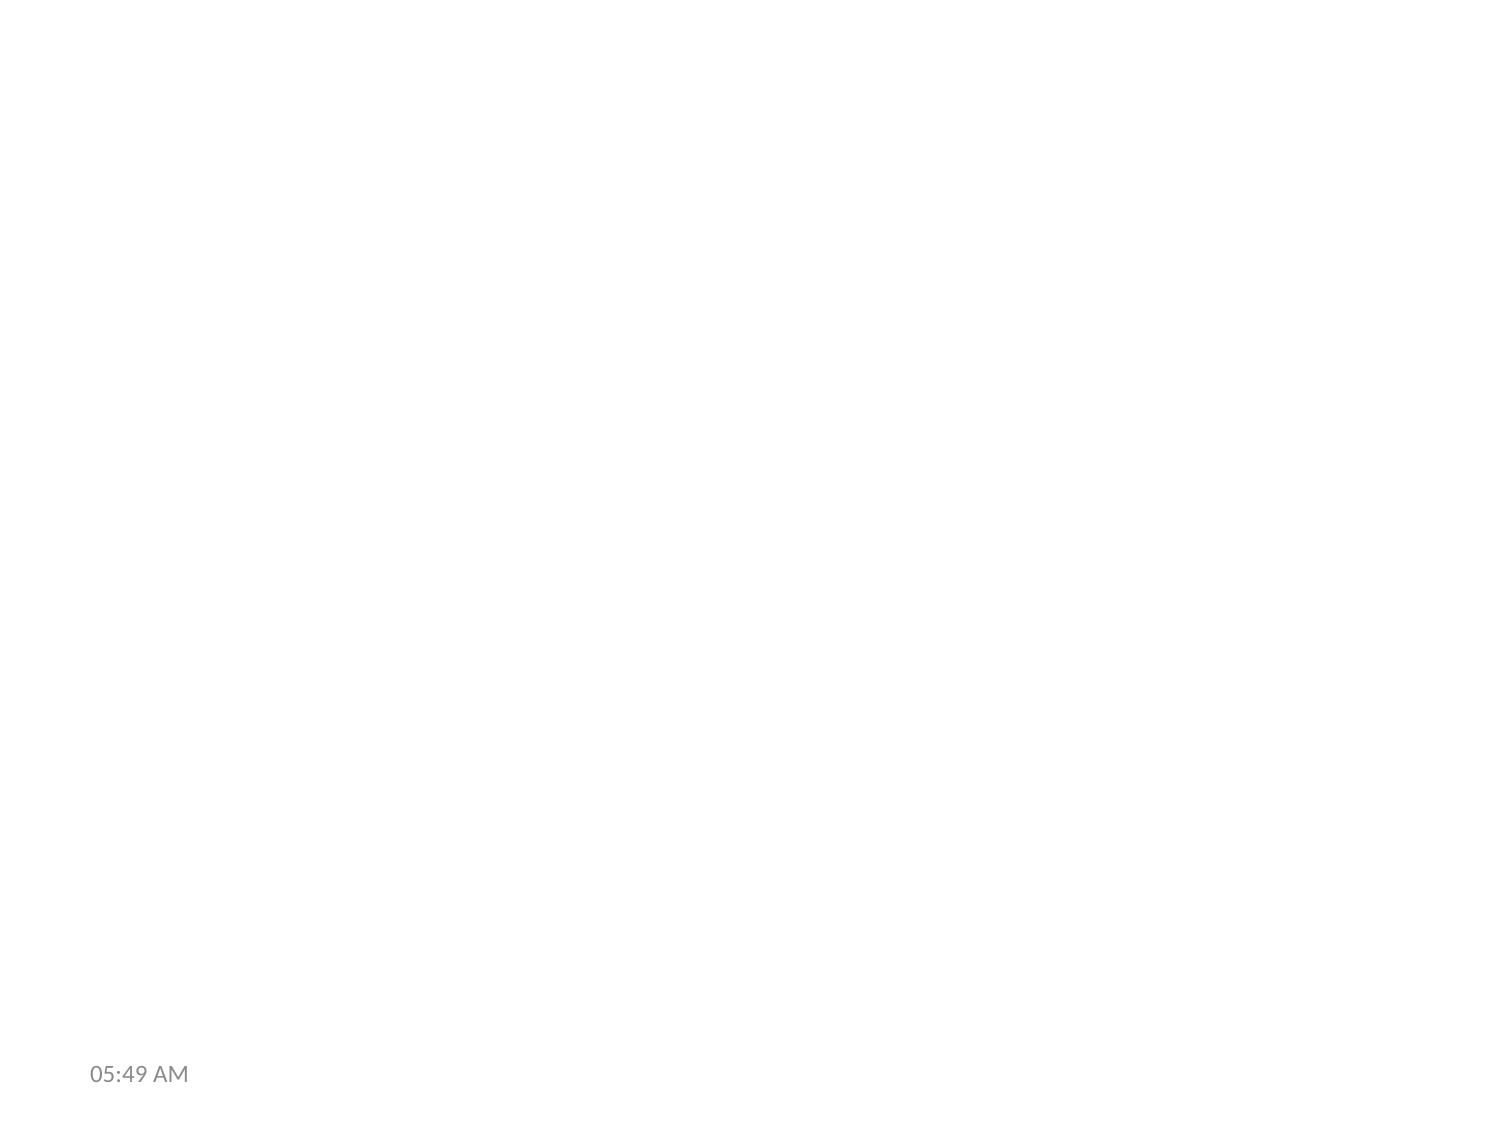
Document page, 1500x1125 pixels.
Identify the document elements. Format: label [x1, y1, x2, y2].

slide_number [75, 1042, 425, 1103]
